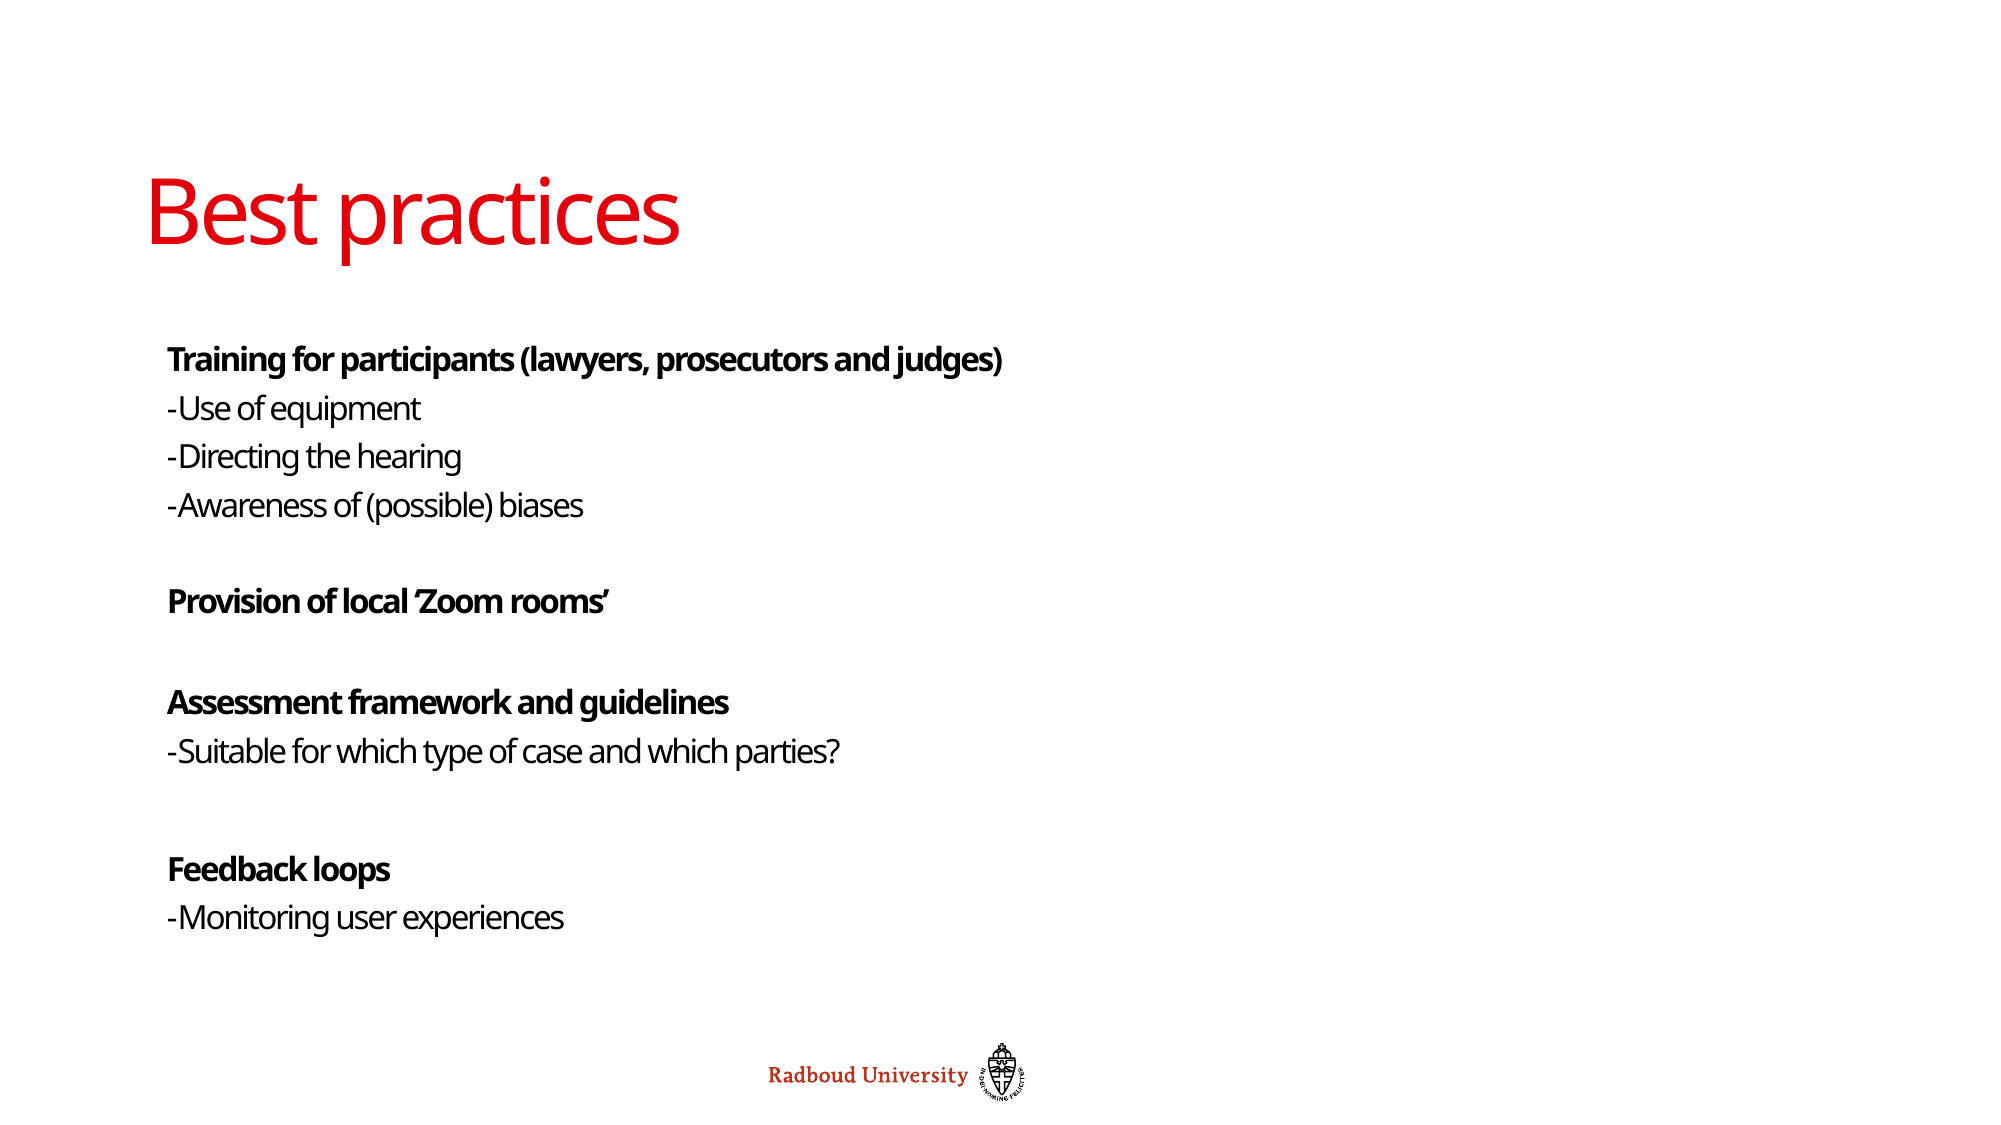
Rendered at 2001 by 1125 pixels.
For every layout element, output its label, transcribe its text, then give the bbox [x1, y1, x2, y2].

list Training for participants (lawyers, prosecutors and judges) Use of equipment Directing the hearing Awareness of (possible) biases Provision of local ‘Zoom rooms’ Assessment framework and guidelines Suitable for which type of case and which parties? Feedback loops Monitoring user experiences [166, 290, 1857, 1042]
title Best practices [143, 152, 1857, 271]
